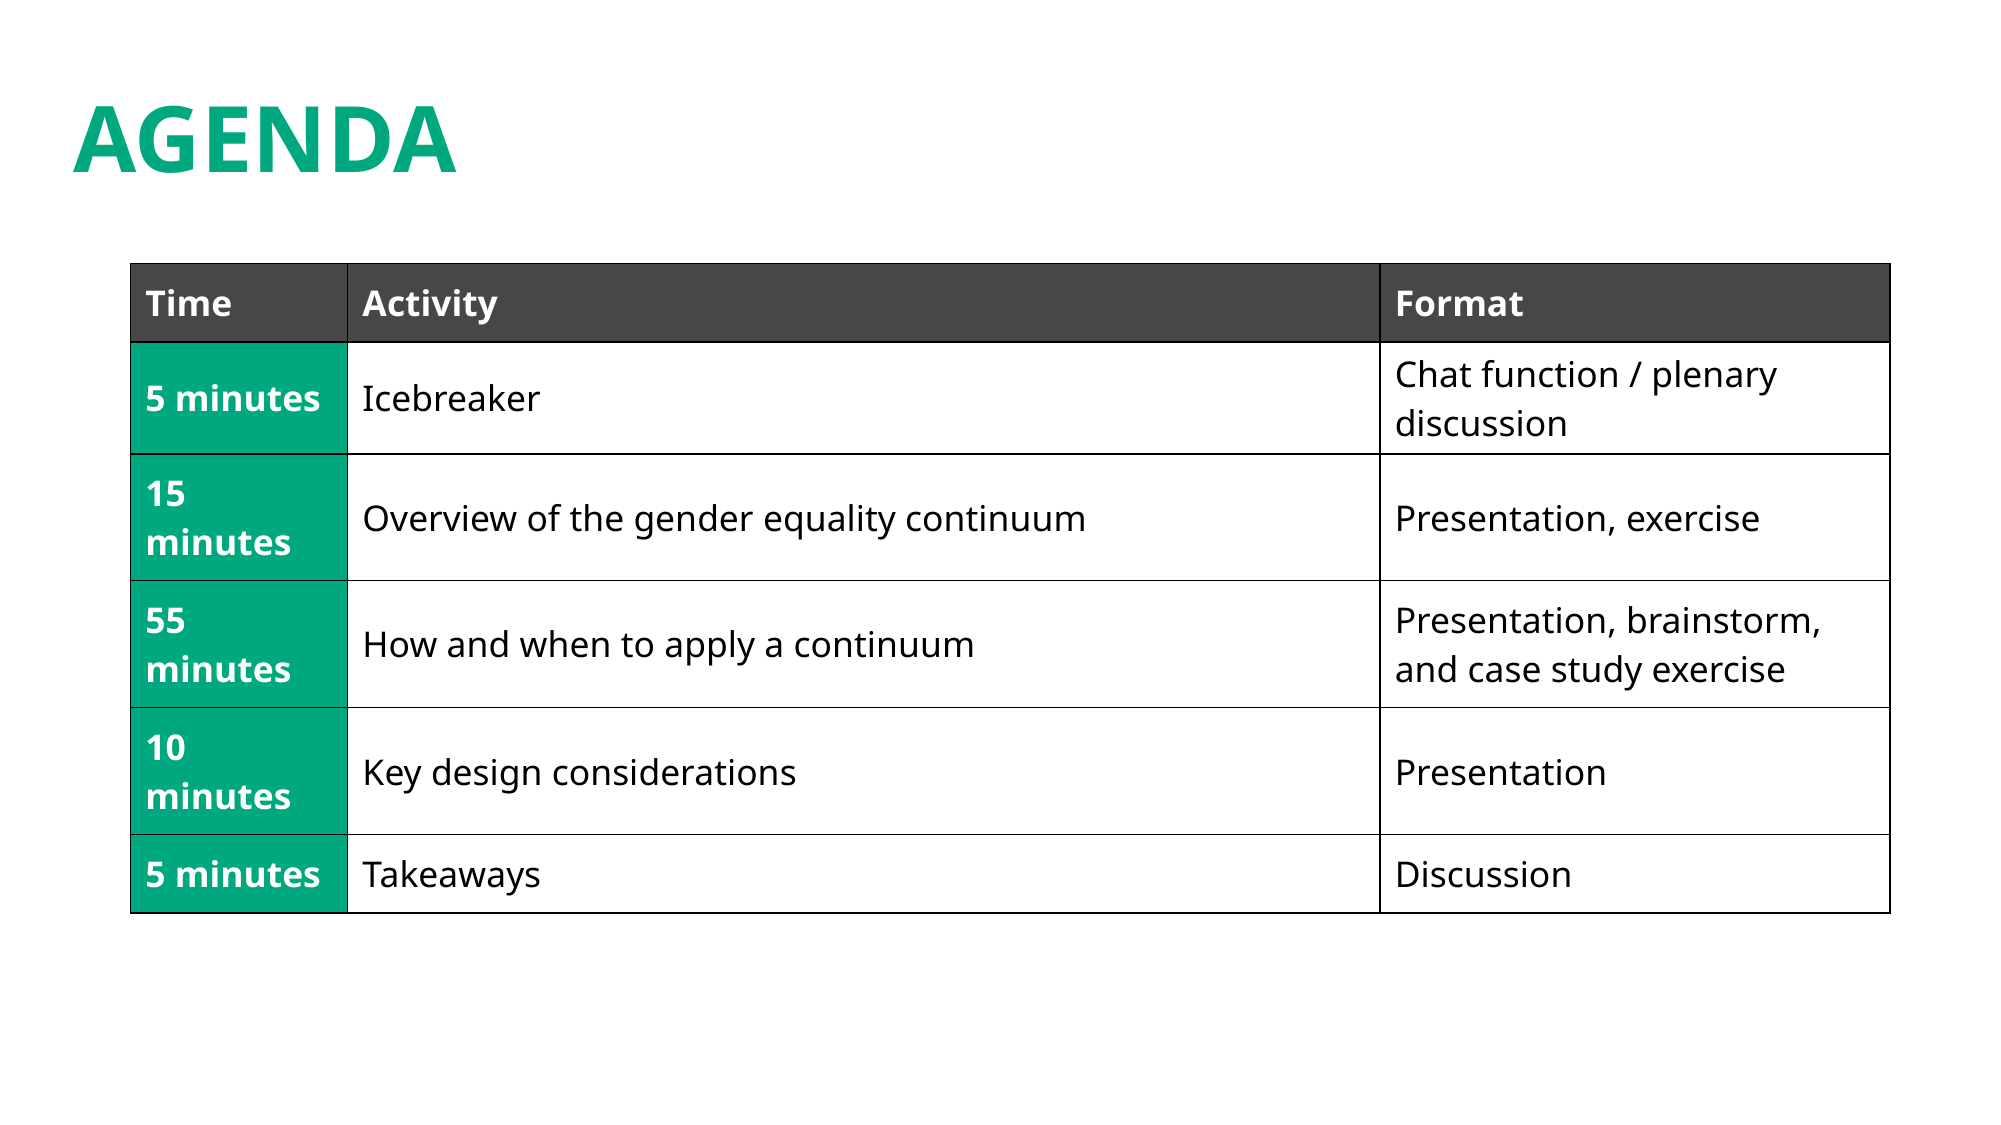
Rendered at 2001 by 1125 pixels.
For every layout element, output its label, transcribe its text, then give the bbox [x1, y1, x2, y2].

table_cell Presentation, brainstorm, and case study exercise [1381, 581, 1889, 707]
table_cell 15 minutes [131, 455, 347, 580]
table_cell 10 minutes [131, 708, 347, 834]
table_header Format [1381, 264, 1889, 341]
table_cell Key design considerations [348, 708, 1379, 834]
table_cell Discussion [1381, 835, 1889, 912]
table_header Activity [348, 264, 1379, 341]
table_cell 5 minutes [131, 835, 347, 912]
table_cell 5 minutes [131, 343, 347, 453]
table_cell How and when to apply a continuum [348, 581, 1379, 707]
table_header Time [131, 264, 347, 341]
table_cell Presentation, exercise [1381, 455, 1889, 580]
table_cell Chat function / plenary discussion [1381, 343, 1889, 453]
table_cell Overview of the gender equality continuum [348, 455, 1379, 580]
table_cell Takeaways [348, 835, 1379, 912]
title AGENDA [58, 33, 1784, 252]
table_cell Icebreaker [348, 343, 1379, 453]
table_cell 55 minutes [131, 581, 347, 707]
table_cell Presentation [1381, 708, 1889, 834]
